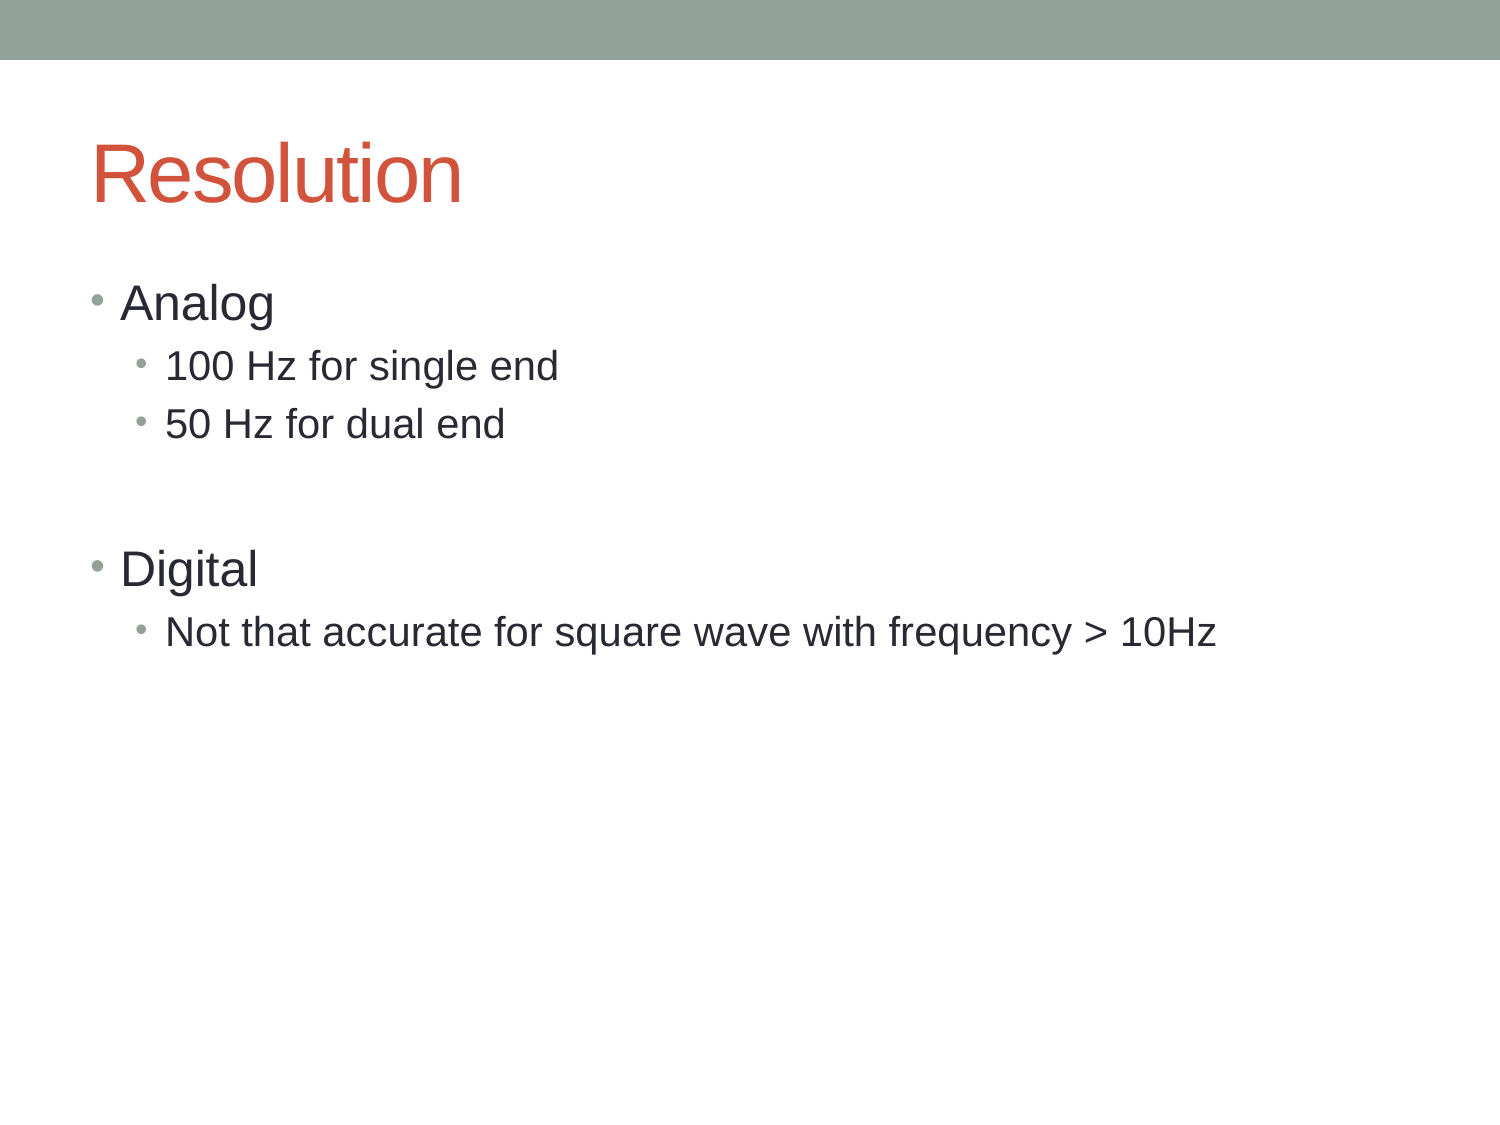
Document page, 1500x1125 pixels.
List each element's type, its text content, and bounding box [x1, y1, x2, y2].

list Analog 100 Hz for single end 50 Hz for dual end Digital Not that accurate for square wave with frequency > 10Hz [75, 262, 1425, 1063]
title Resolution [75, 87, 1425, 250]
